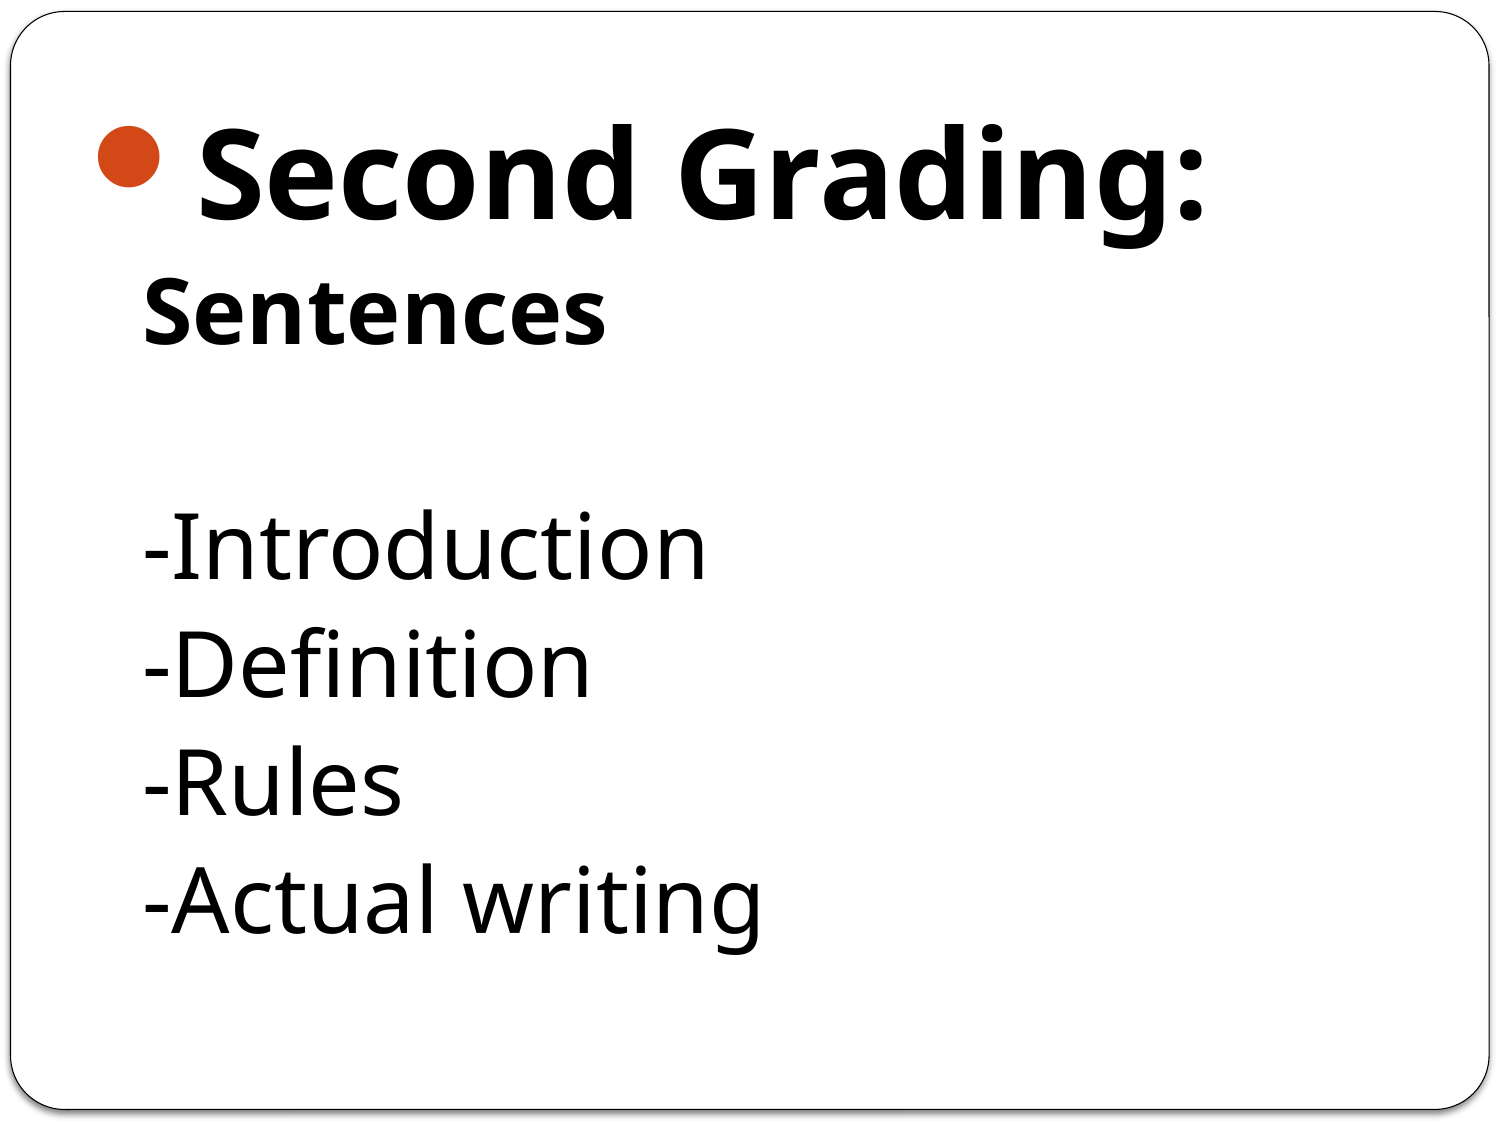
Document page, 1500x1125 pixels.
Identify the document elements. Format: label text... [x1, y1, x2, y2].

list Second Grading: Sentences -Introduction -Definition -Rules -Actual writing [75, 87, 1425, 988]
